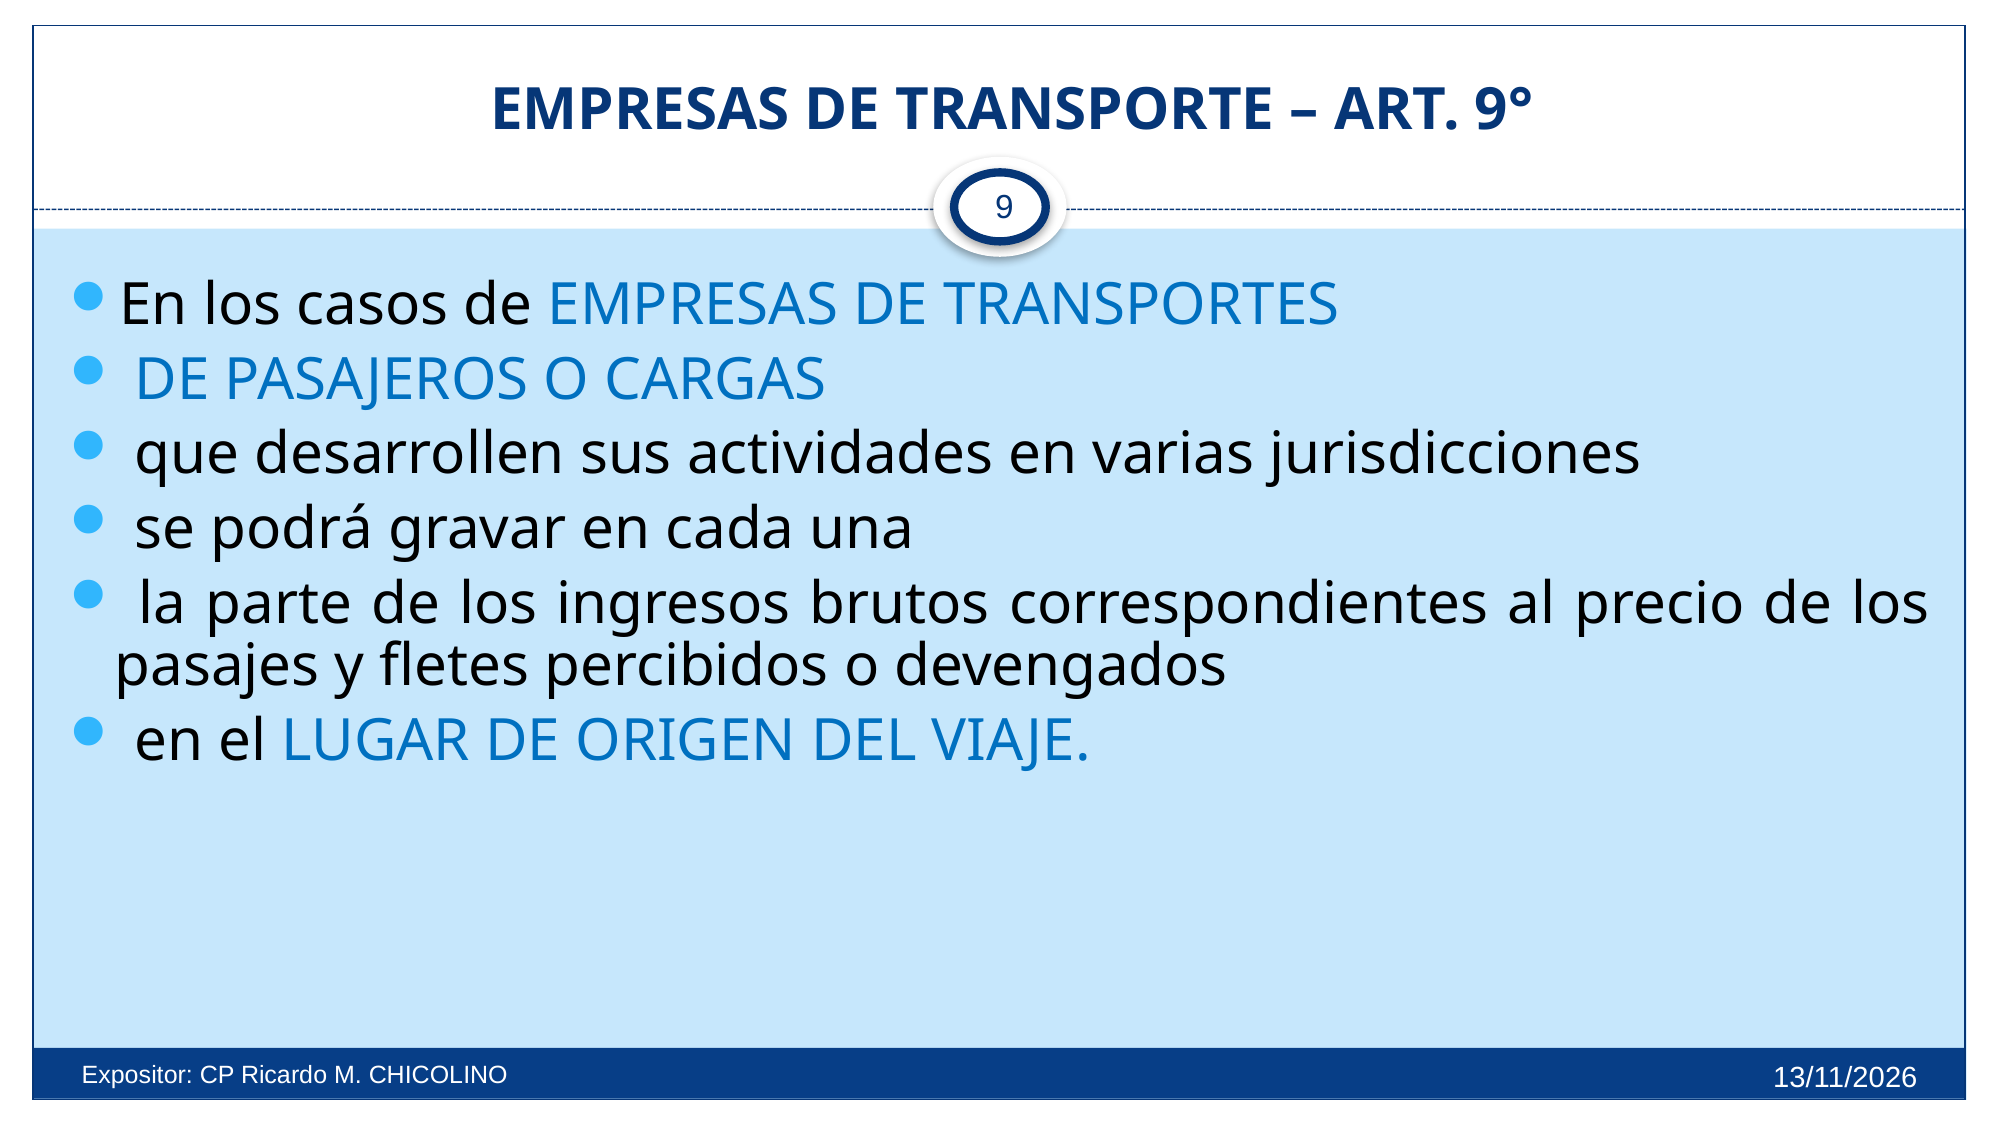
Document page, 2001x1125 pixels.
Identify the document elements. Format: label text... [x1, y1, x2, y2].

slide_number 9 [954, 168, 1055, 241]
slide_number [1266, 1050, 1933, 1111]
footer Expositor: CP Ricardo M. CHICOLINO [66, 1051, 850, 1112]
list En los casos de EMPRESAS DE TRANSPORTES DE PASAJEROS O CARGAS que desarrollen sus actividades en varias jurisdicciones se podrá gravar en cada una la parte de los ingresos brutos correspondientes al precio de los pasajes y fletes percibidos o devengados en el LUGAR DE ORIGEN DEL VIAJE. [55, 267, 1945, 1005]
title EMPRESAS DE TRANSPORTE – ART. 9° [137, 42, 1886, 149]
